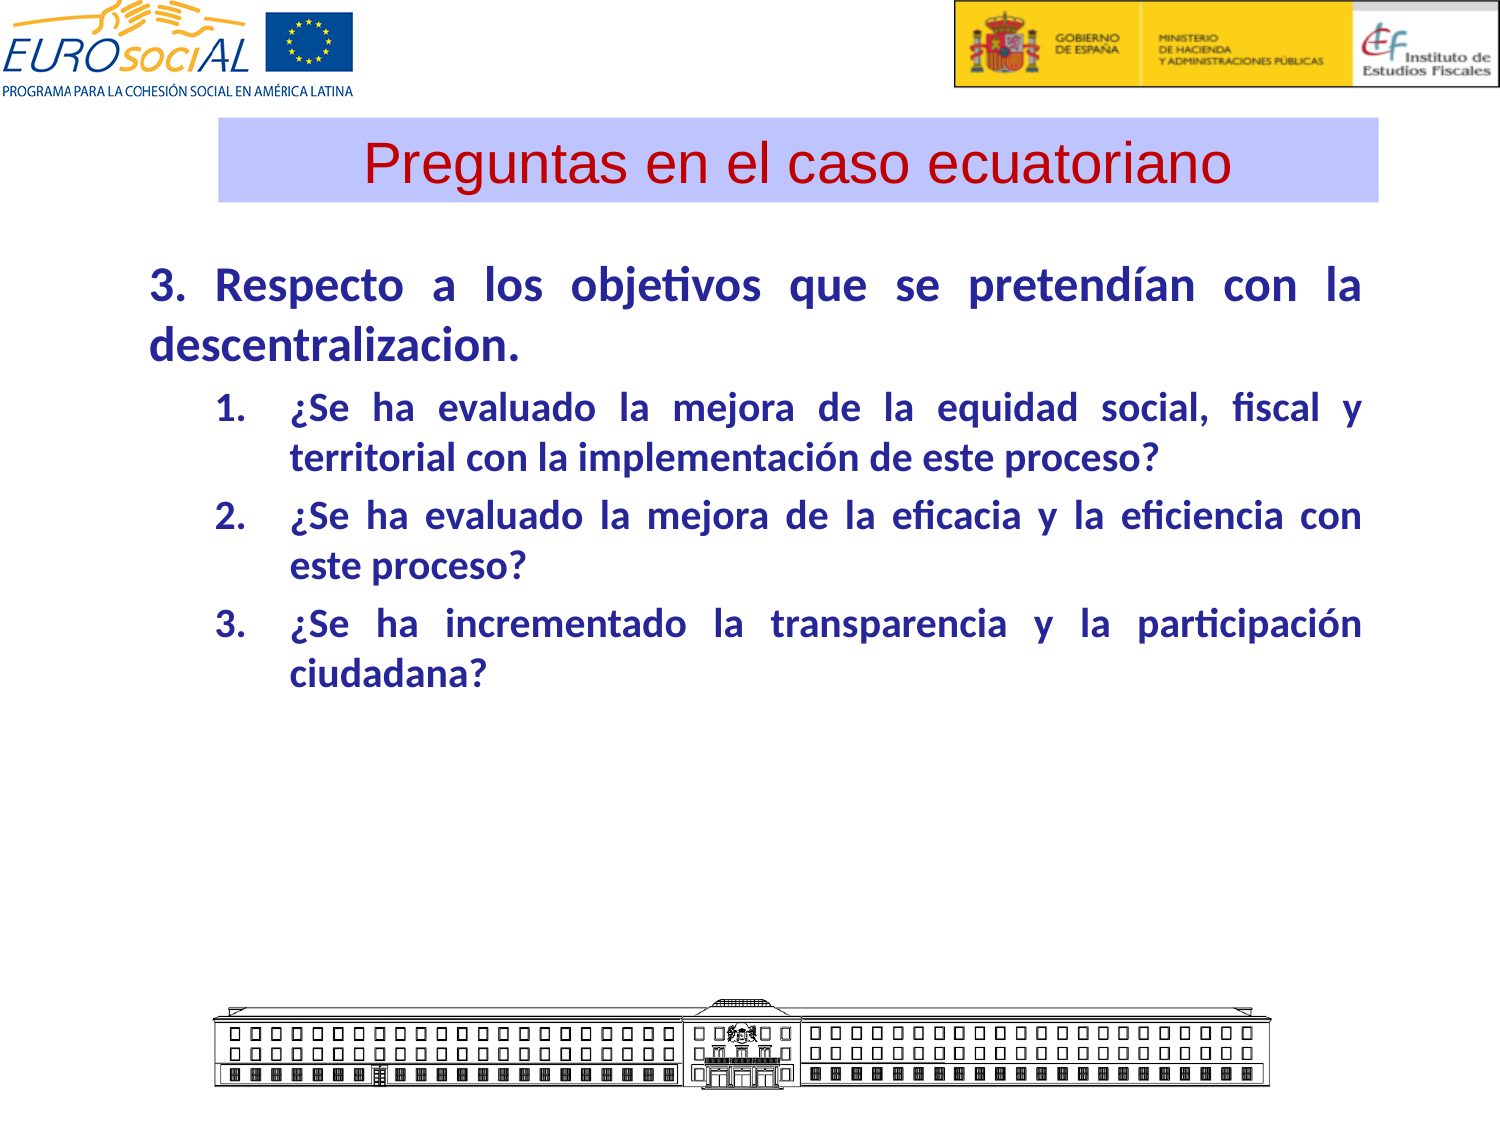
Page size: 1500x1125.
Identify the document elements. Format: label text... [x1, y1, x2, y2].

picture [0, 0, 354, 97]
picture [954, 0, 1500, 89]
list 3. Respecto a los objetivos que se pretendían con la descentralizacion. ¿Se ha evaluado la mejora de la equidad social, fiscal y territorial con la implementación de este proceso? ¿Se ha evaluado la mejora de la eficacia y la eficiencia con este proceso? ¿Se ha incrementado la transparencia y la participación ciudadana? [134, 243, 1379, 857]
picture [212, 999, 1272, 1090]
text_box Preguntas en el caso ecuatoriano [218, 117, 1379, 203]
